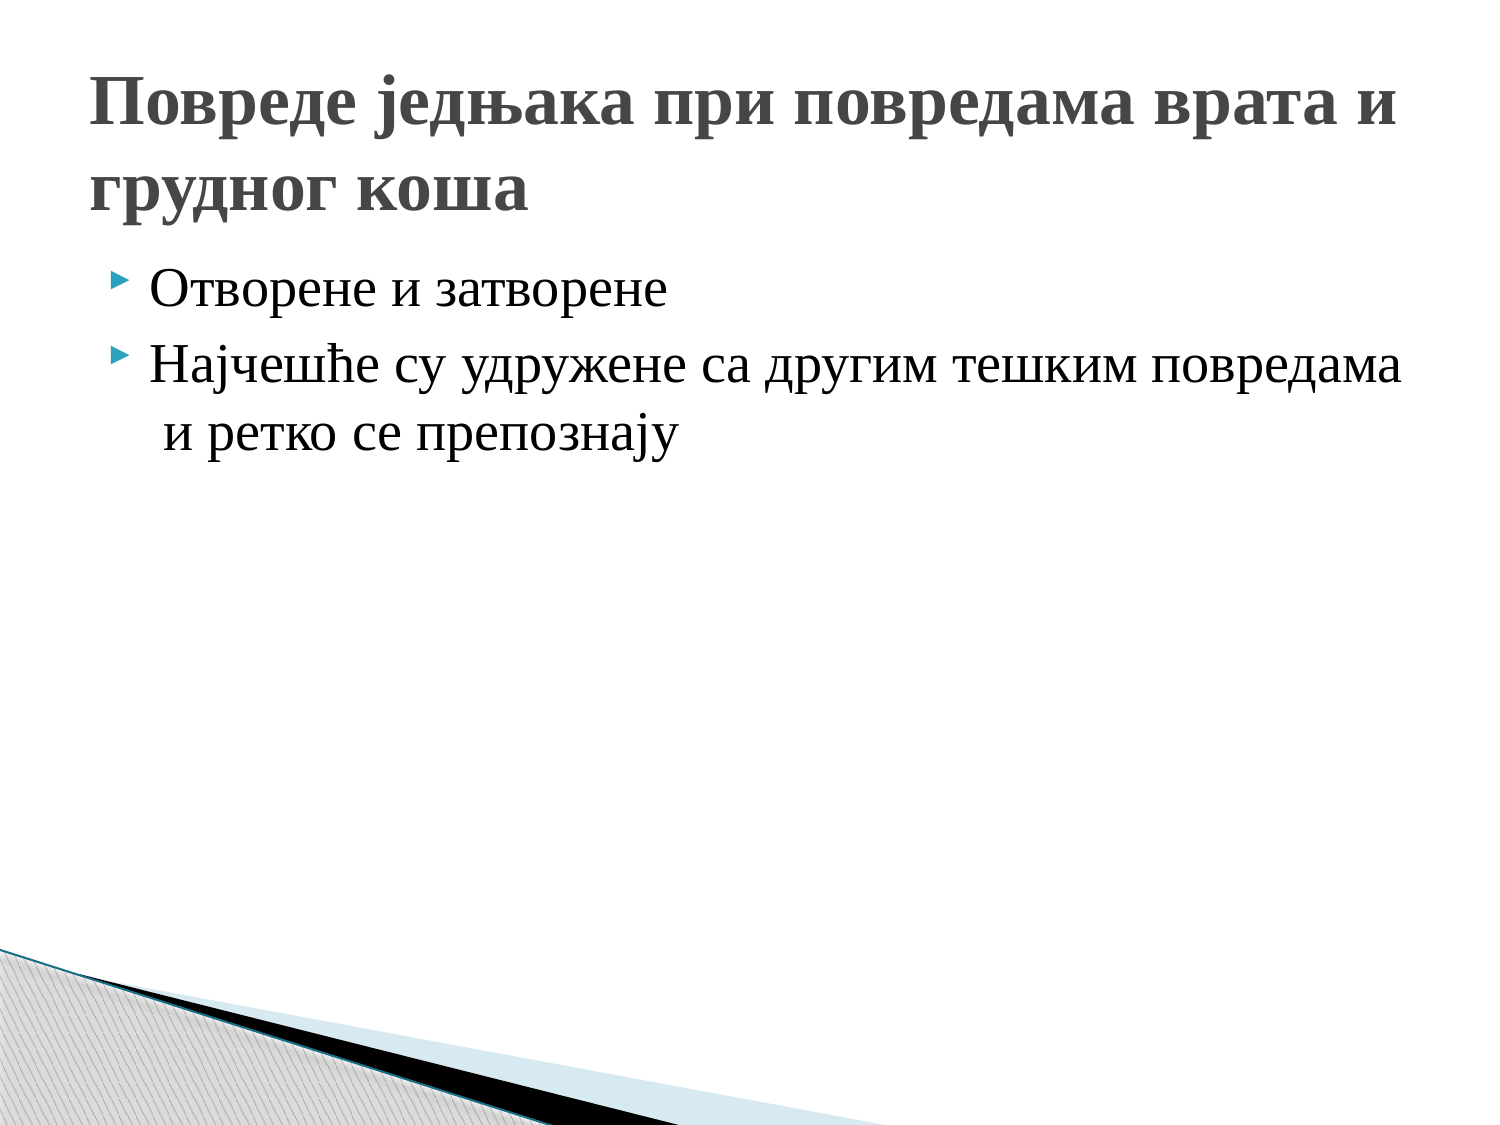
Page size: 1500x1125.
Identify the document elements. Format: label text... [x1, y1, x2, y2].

list Отворене и затворене Најчешће су удружене са другим тешким повредама и ретко се препознају [75, 243, 1425, 986]
title Повреде једњака при повредама врата и грудног коша [75, 45, 1425, 233]
